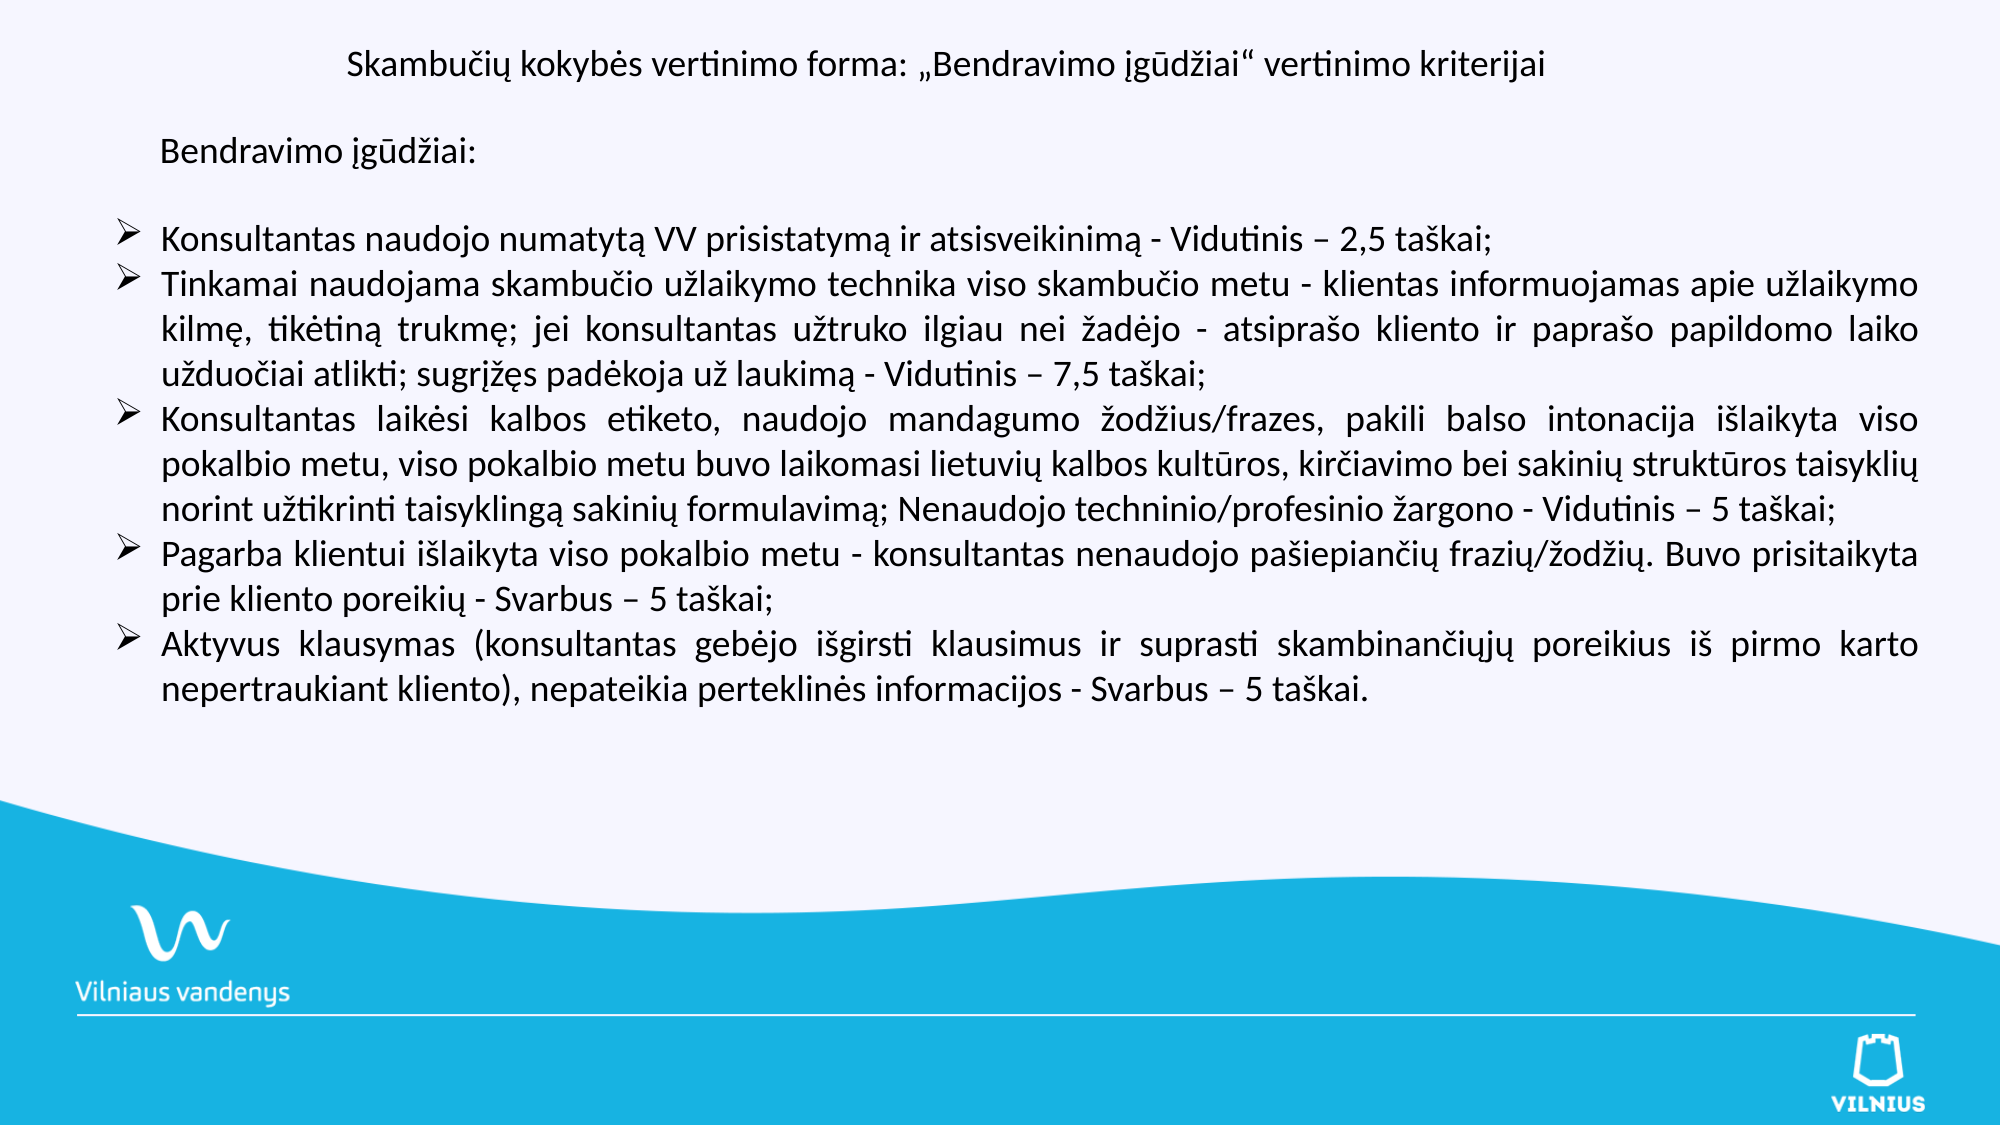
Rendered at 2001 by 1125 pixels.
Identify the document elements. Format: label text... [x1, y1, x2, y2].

picture [0, 794, 2000, 1125]
text_box Skambučių kokybės vertinimo forma: „Bendravimo įgūdžiai“ vertinimo kriterijai [331, 31, 1703, 92]
text_box Konsultantas naudojo numatytą VV prisistatymą ir atsisveikinimą - Vidutinis – 2,5 taškai; Tinkamai naudojama skambučio užlaikymo technika viso skambučio metu - klientas informuojamas apie užlaikymo kilmę, tikėtiną trukmę; jei konsultantas užtruko ilgiau nei žadėjo - atsiprašo kliento ir paprašo papildomo laiko užduočiai atlikti; sugrįžęs padėkoja už laukimą - Vidutinis – 7,5 taškai; Konsultantas laikėsi kalbos etiketo, naudojo mandagumo žodžius/frazes, pakili balso intonacija išlaikyta viso pokalbio metu, viso pokalbio metu buvo laikomasi lietuvių kalbos kultūros, kirčiavimo bei sakinių struktūros taisyklių norint užtikrinti taisyklingą sakinių formulavimą; Nenaudojo techninio/profesinio žargono - Vidutinis – 5 taškai; Pagarba klientui išlaikyta viso pokalbio metu - konsultantas nenaudojo pašiepiančių frazių/žodžių. Buvo prisitaikyta prie kliento poreikių - Svarbus – 5 taškai; Aktyvus klausymas (konsultantas gebėjo išgirsti klausimus ir suprasti skambinančiųjų poreikius iš pirmo karto nepertraukiant kliento), nepateikia perteklinės informacijos - Svarbus – 5 taškai. [99, 206, 1936, 717]
text_box Bendravimo įgūdžiai: [145, 118, 493, 178]
